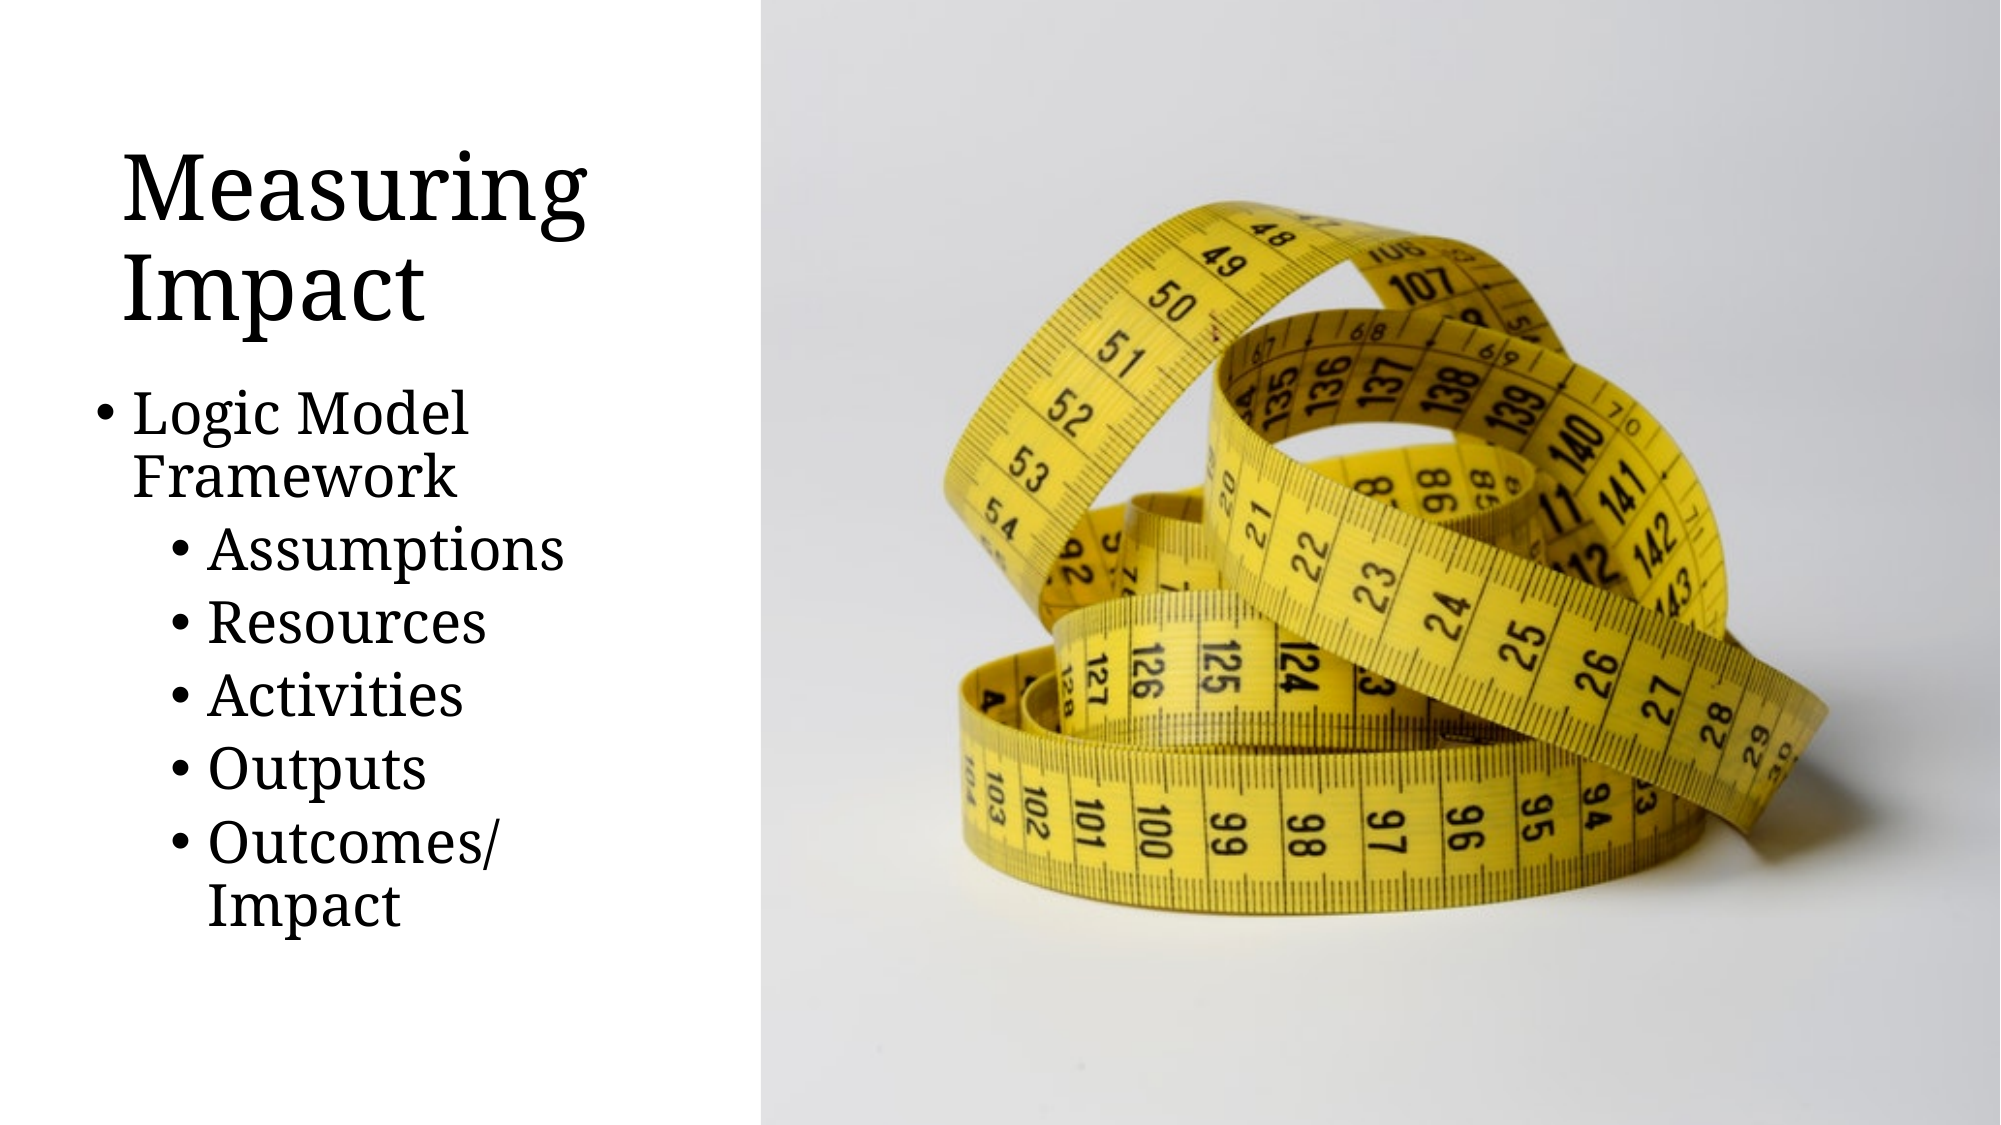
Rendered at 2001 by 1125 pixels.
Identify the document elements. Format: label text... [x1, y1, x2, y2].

picture [760, 0, 2000, 1125]
title Measuring Impact [106, 103, 706, 379]
list Logic Model Framework Assumptions Resources Activities Outputs Outcomes/Impact [80, 376, 680, 998]
